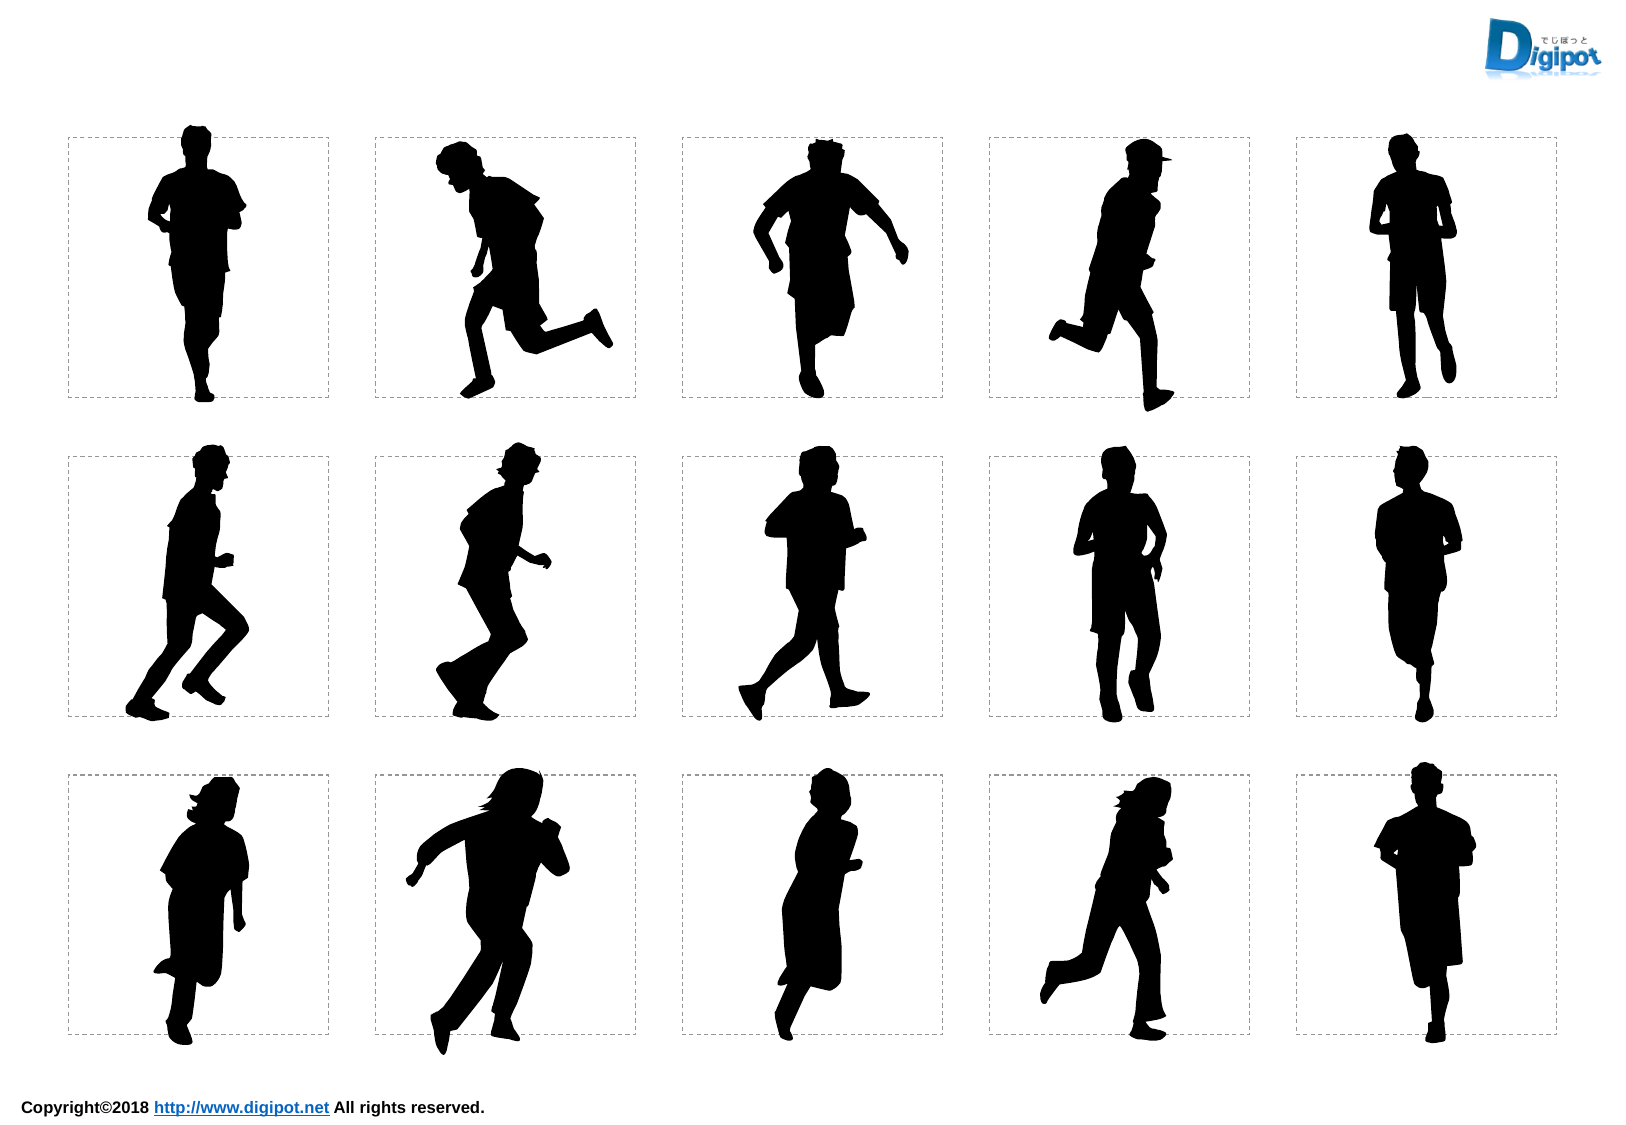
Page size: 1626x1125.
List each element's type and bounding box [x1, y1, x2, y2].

text_box [436, 442, 552, 721]
text_box [1048, 138, 1175, 412]
picture [1485, 18, 1602, 82]
text_box [153, 776, 250, 1045]
text_box [774, 768, 863, 1041]
text_box [753, 138, 909, 399]
text_box [1040, 776, 1173, 1041]
text_box [125, 444, 250, 722]
text_box [147, 124, 247, 403]
text_box [1073, 445, 1167, 723]
text_box [405, 768, 570, 1055]
text_box [1374, 445, 1463, 723]
text_box [1373, 762, 1477, 1044]
text_box [435, 141, 614, 399]
text_box [738, 445, 871, 721]
text_box [1369, 133, 1457, 399]
